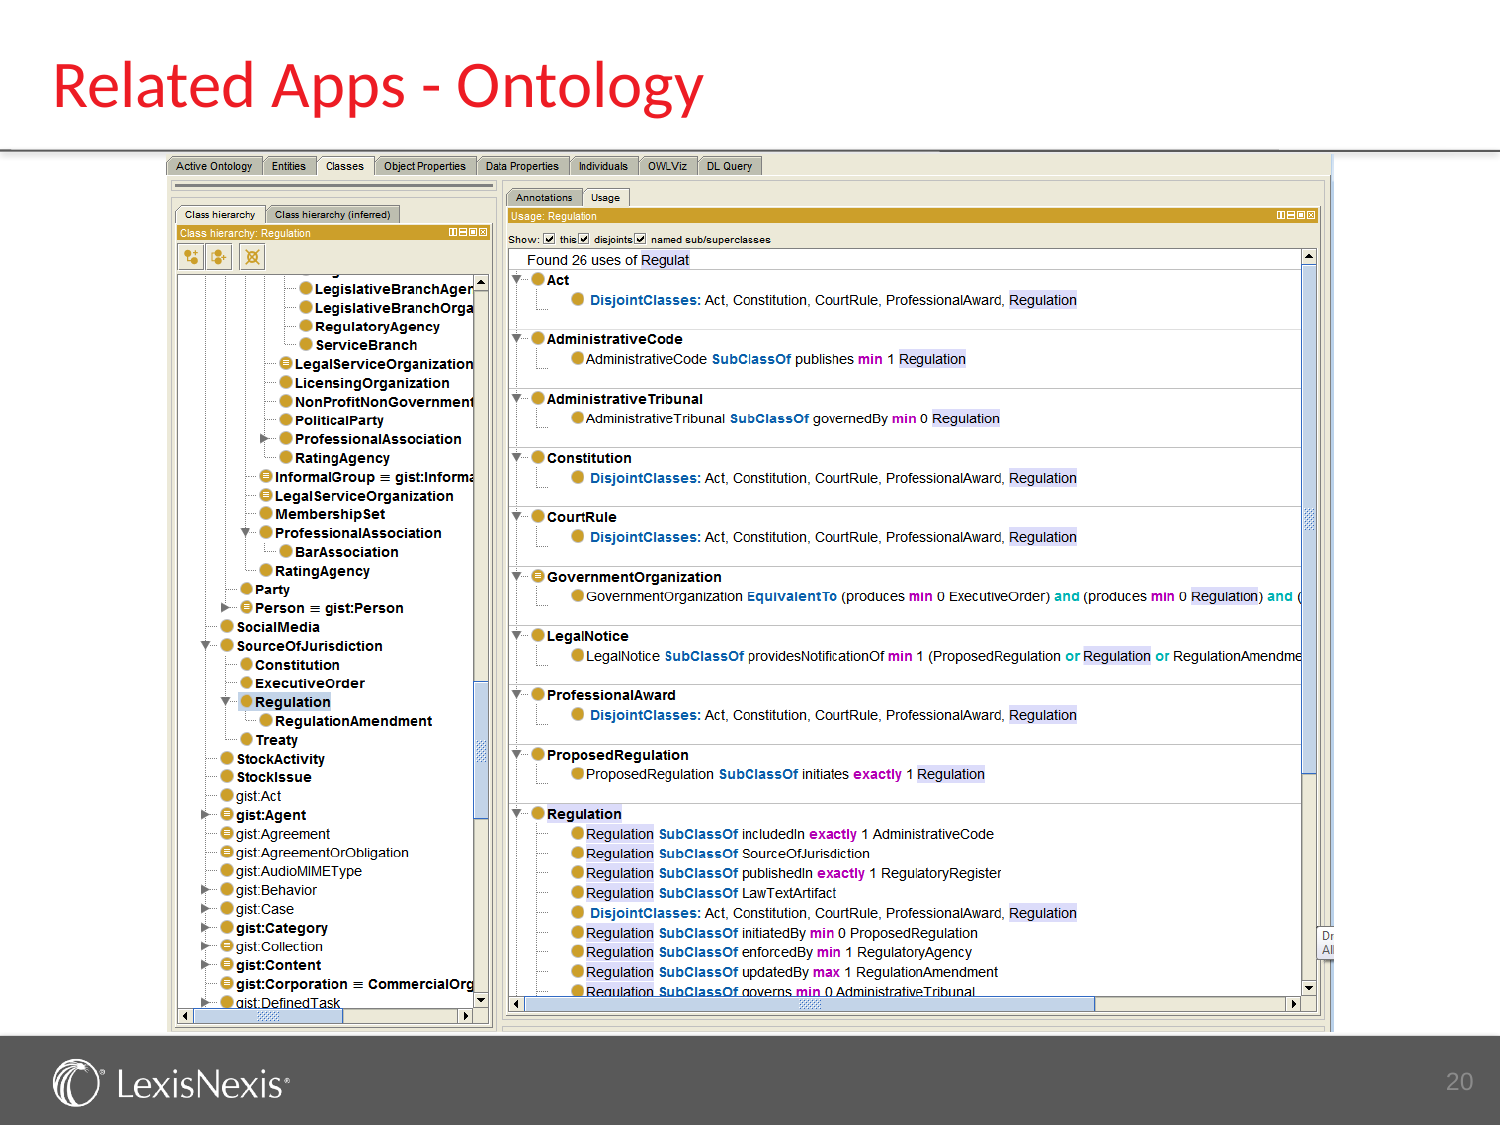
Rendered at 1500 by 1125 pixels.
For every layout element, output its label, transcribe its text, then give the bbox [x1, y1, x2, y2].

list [165, 154, 1335, 1032]
picture [50, 1056, 292, 1109]
title Related Apps - Ontology [37, 37, 1463, 138]
